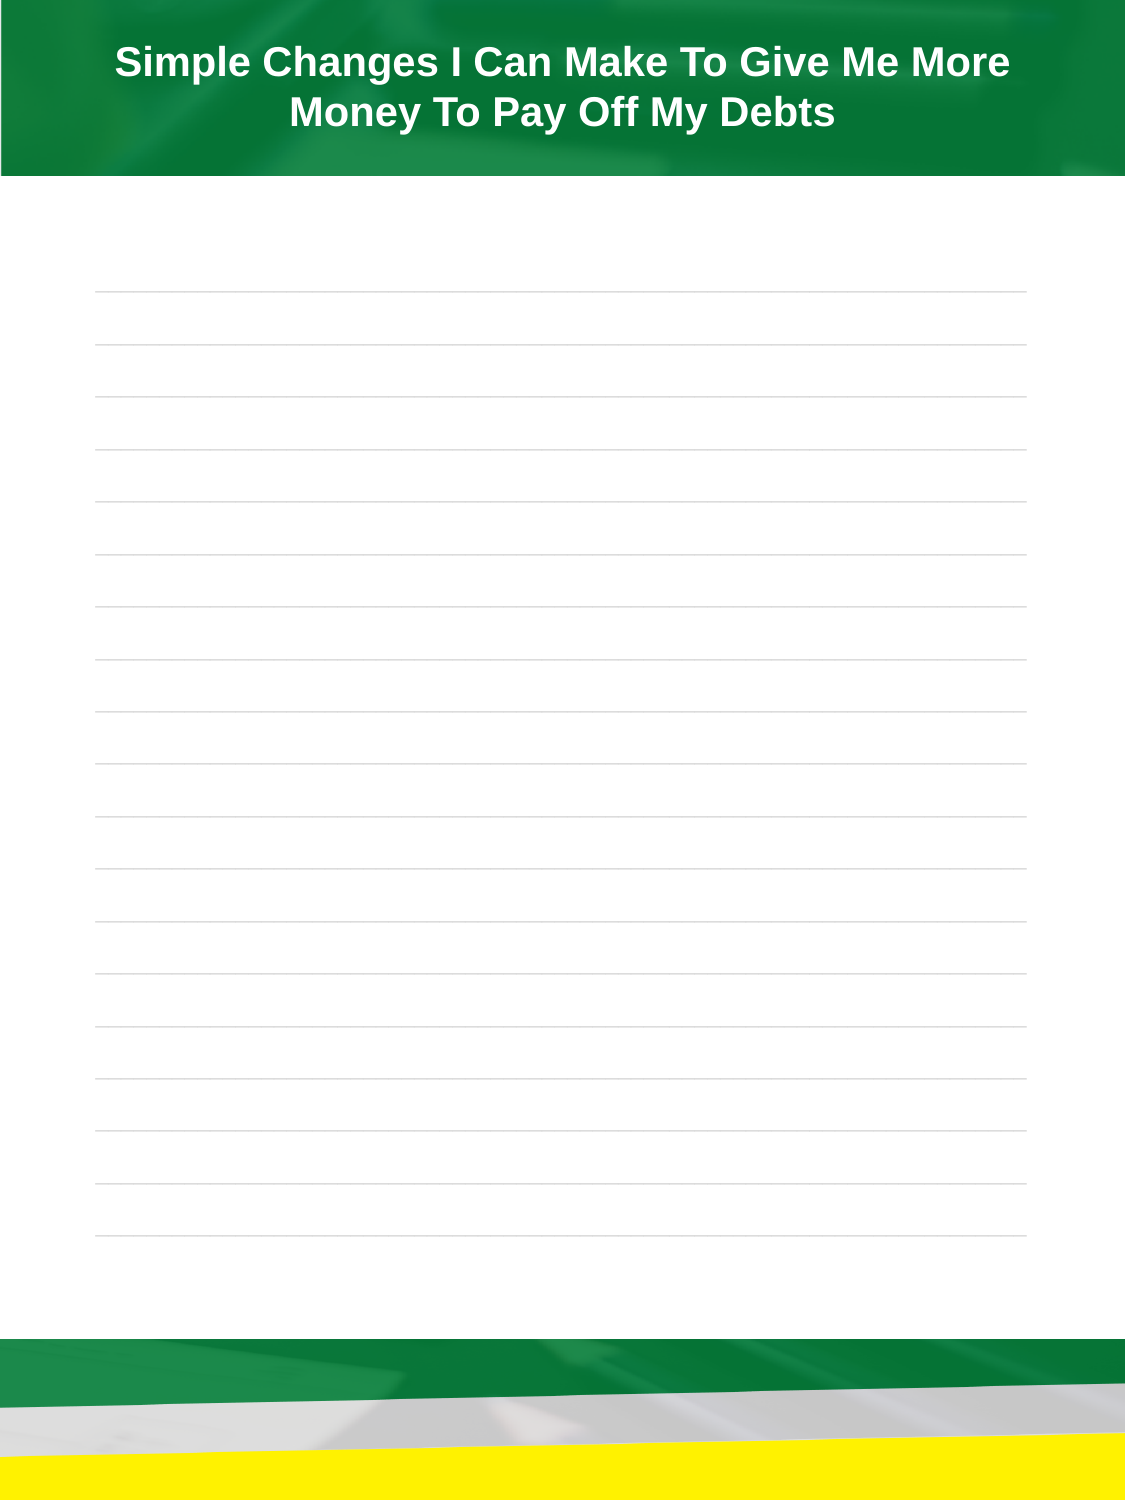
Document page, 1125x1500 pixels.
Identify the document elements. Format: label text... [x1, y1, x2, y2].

picture [0, 1339, 1125, 1500]
text_box _________________________________________________________________________ _________________________________________________________________________ _________________________________________________________________________ _________________________________________________________________________ _________________________________________________________________________ _________________________________________________________________________ _________________________________________________________________________ _________________________________________________________________________ _________________________________________________________________________ _________________________________________________________________________ _________________________________________________________________________ _________________________________________________________________________ _________________________________________________________________________ _________________________________________________________________________ _________________________________________________________________________ _________________________________________________________________________ _________________________________________________________________________ _________________________________________________________________________ _________________________________________________________________________ [80, 258, 1045, 1245]
picture [0, 0, 1125, 176]
